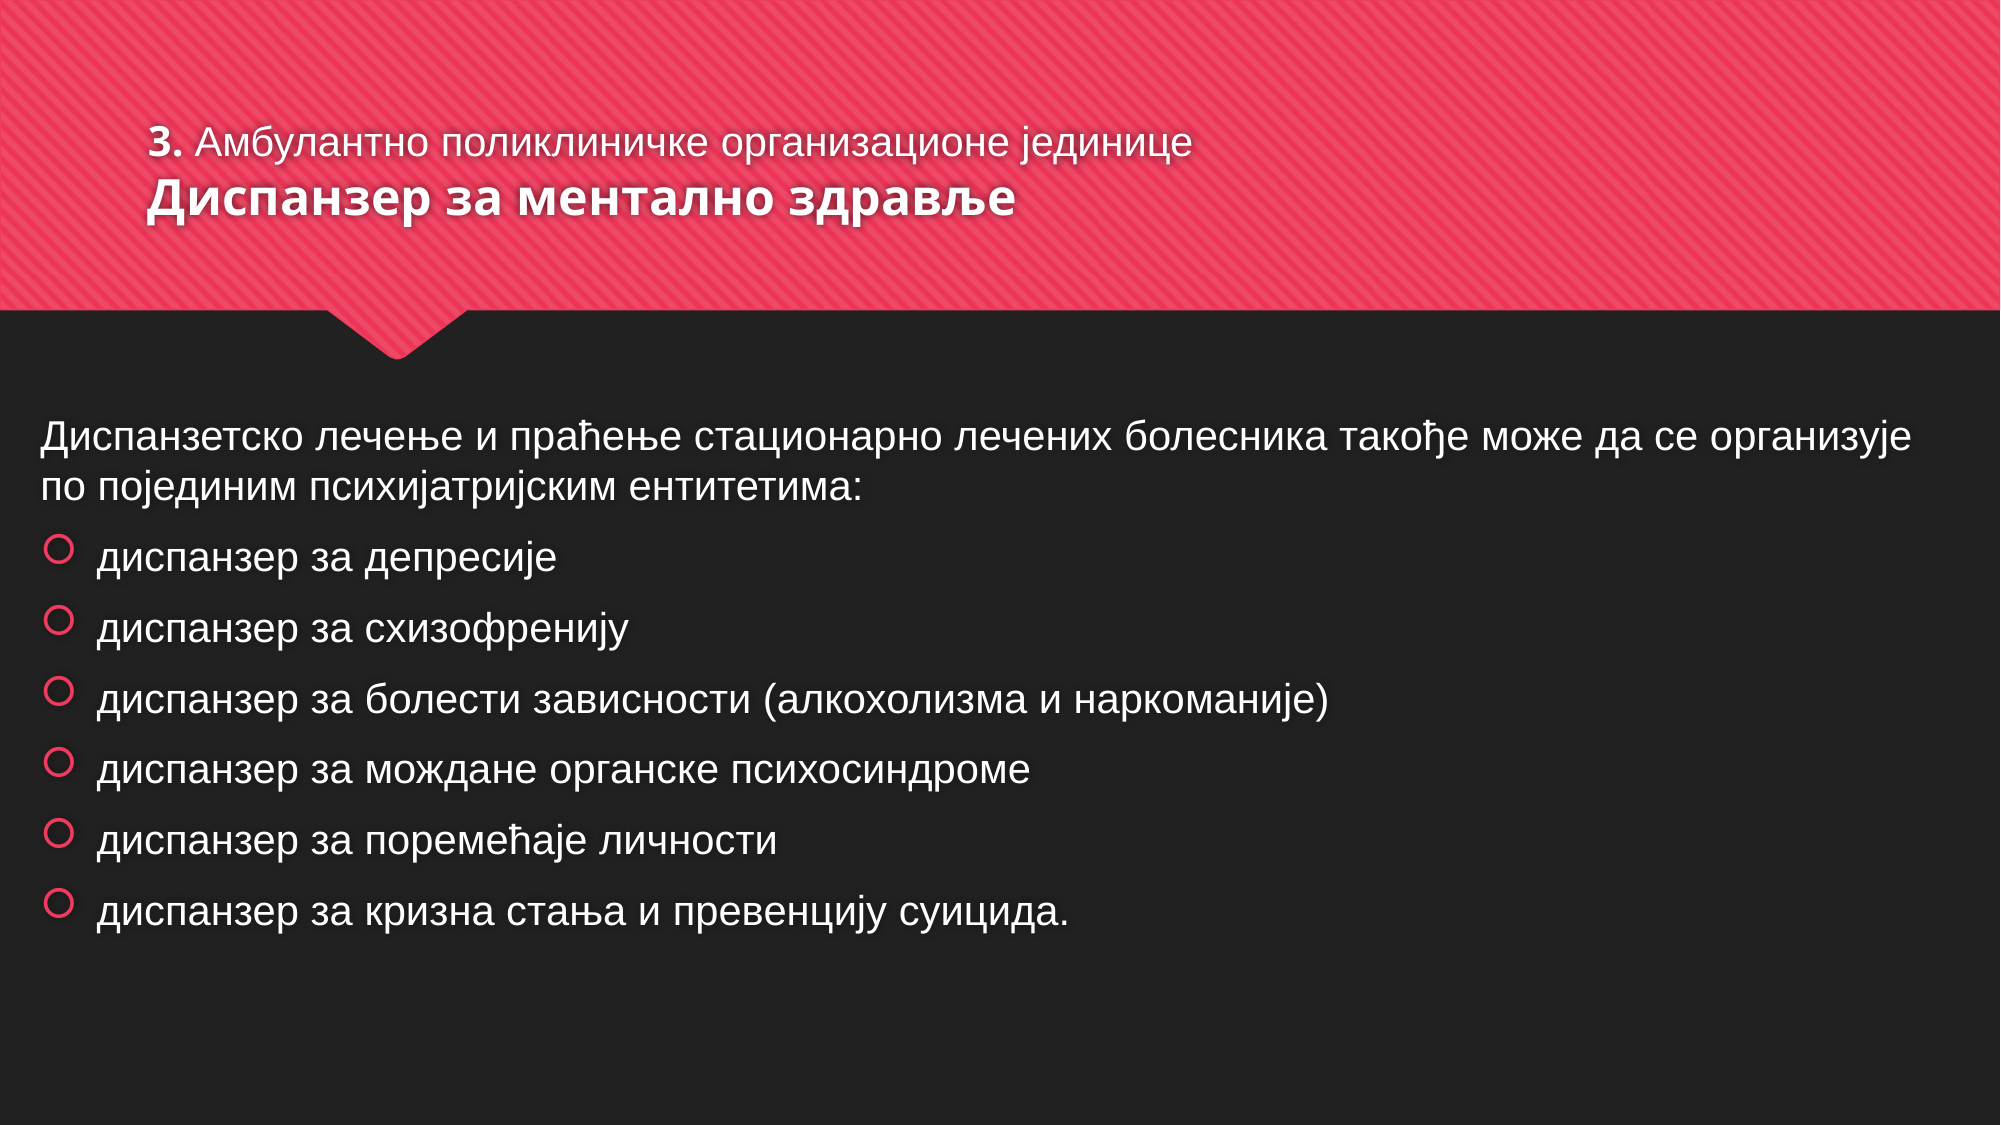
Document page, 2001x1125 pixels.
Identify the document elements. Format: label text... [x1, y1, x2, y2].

list Диспанзетско лечење и праћење стационарно лечених болесника такође може да се организује по појединим психијатријским ентитетима: диспанзер за депресије диспанзер за схизофренију диспанзер за болести зависности (алкохолизма и наркоманије) диспанзер за мождане органске психосиндроме диспанзер за поремећаје личности диспанзер за кризна стања и превенцију суицида. [25, 332, 1964, 1076]
title 3. Амбулантно поликлиничке организационе јединице Диспанзер за ментално здравље [132, 73, 1868, 233]
